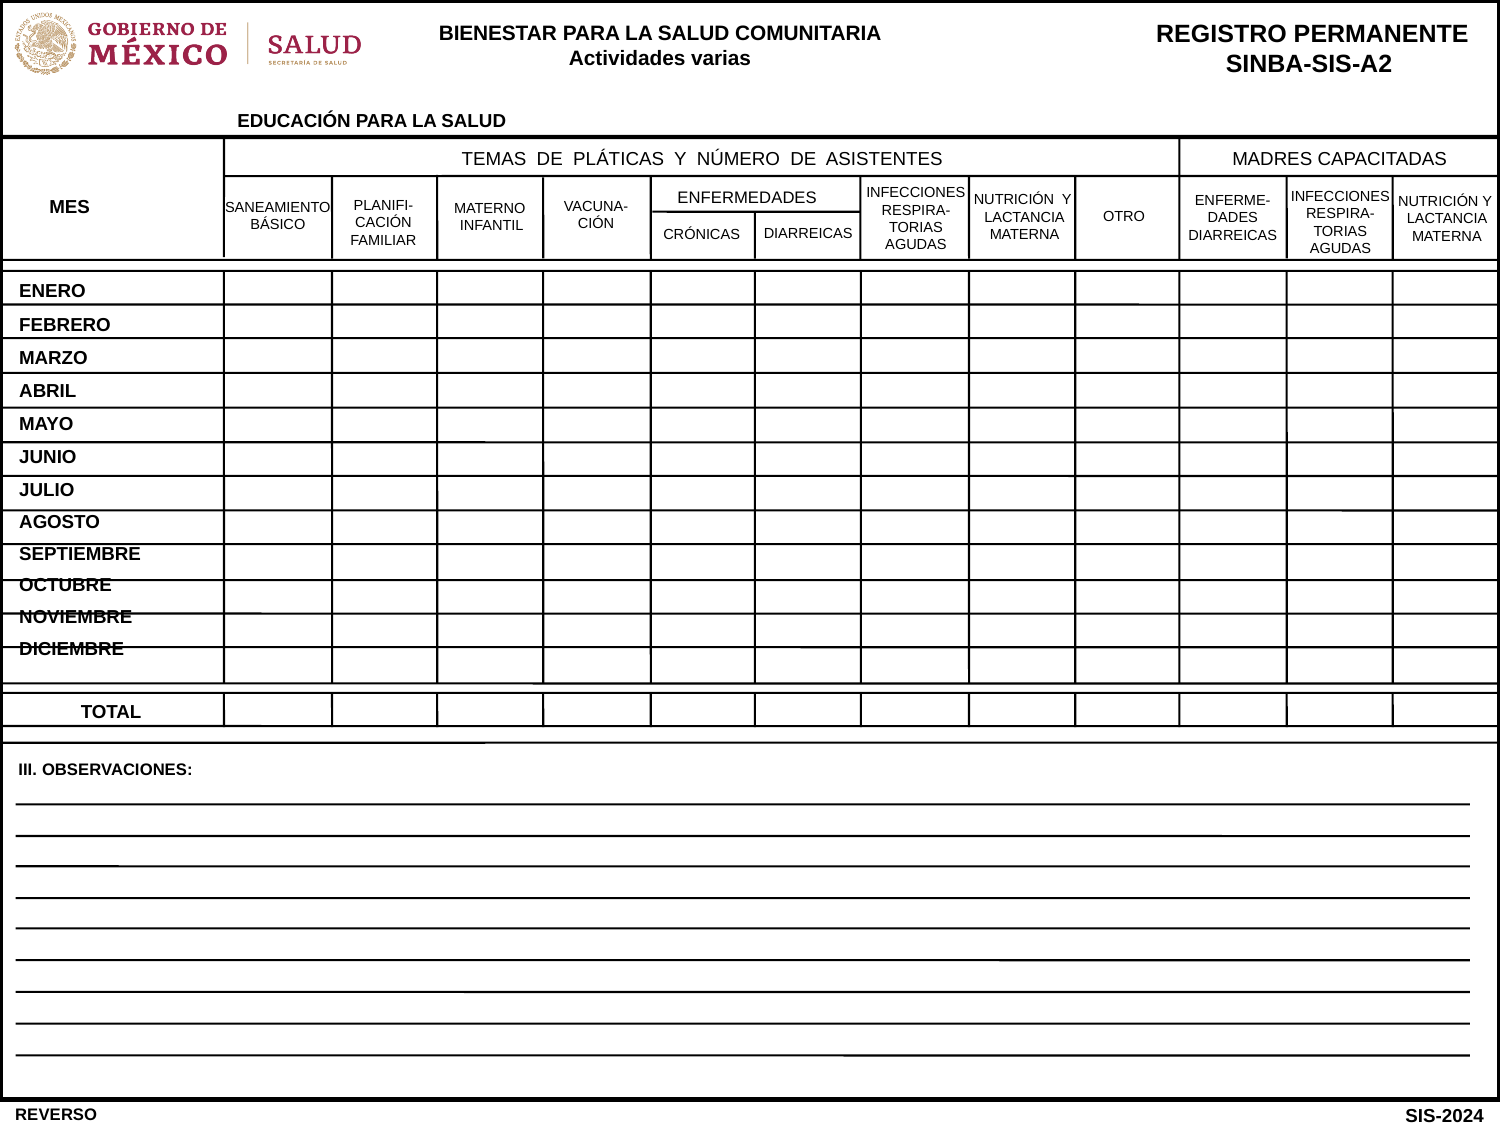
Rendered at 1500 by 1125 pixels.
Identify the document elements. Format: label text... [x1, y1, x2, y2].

text_box MADRES CAPACITADAS [1179, 139, 1500, 177]
text_box MES [3, 186, 105, 225]
text_box ENFERME- DADES DIARREICAS [1173, 183, 1275, 251]
text_box NUTRICIÓN Y LACTANCIA MATERNA [958, 182, 1091, 251]
text_box OTRO [1088, 199, 1160, 232]
picture [2, 2, 373, 85]
text_box TEMAS DE PLÁTICAS Y NÚMERO DE ASISTENTES [225, 139, 1179, 177]
text_box ENFERMEDADES [662, 179, 851, 211]
text_box III. OBSERVACIONES: [3, 751, 208, 786]
text_box SANEAMIENTO BÁSICO [210, 190, 346, 240]
text_box DIARREICAS [748, 216, 851, 250]
text_box INFECCIONES RESPIRA- TORIAS AGUDAS [851, 175, 981, 261]
text_box CRÓNICAS [648, 217, 748, 250]
text_box PLANIFI- CACIÓN FAMILIAR [335, 188, 432, 256]
text_box MATERNO INFANTIL [439, 191, 541, 241]
text_box INFECCIONES RESPIRA- TORIAS AGUDAS [1275, 179, 1405, 264]
text_box NUTRICIÓN Y LACTANCIA MATERNA [1381, 184, 1500, 252]
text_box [15, 804, 1470, 1056]
text_box REVERSO [0, 1096, 132, 1125]
text_box EDUCACIÓN PARA LA SALUD [222, 101, 521, 136]
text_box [0, 270, 1500, 727]
text_box VACUNA- CIÓN [549, 189, 643, 240]
